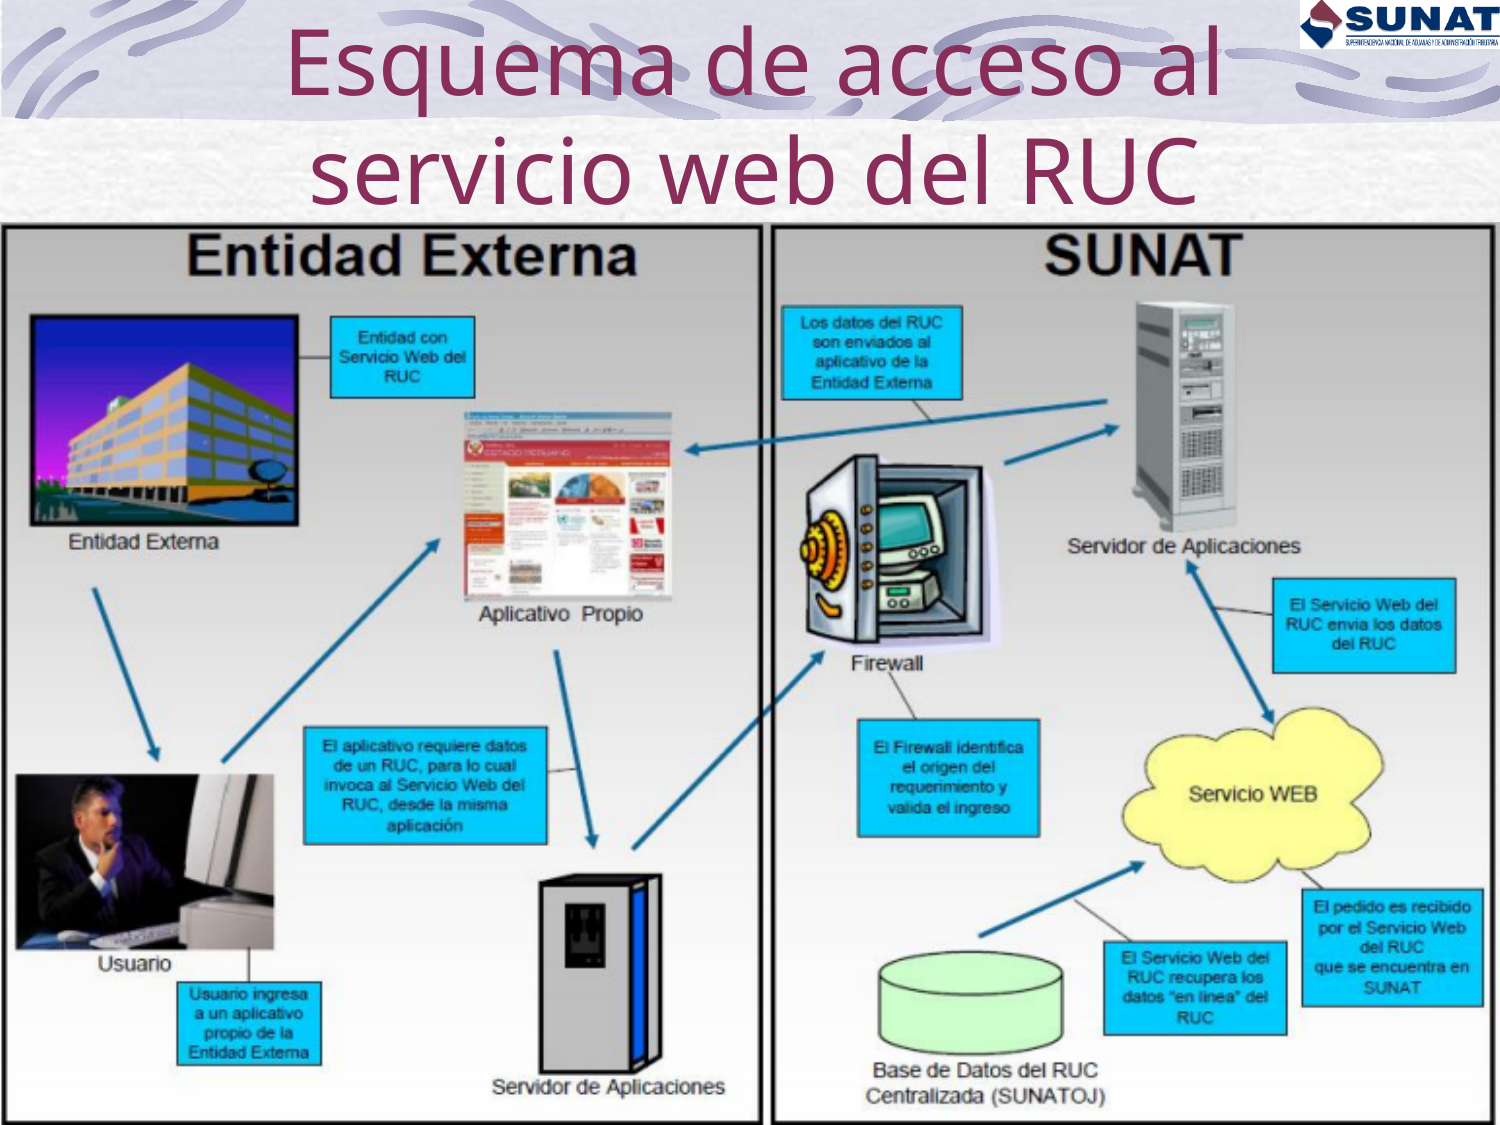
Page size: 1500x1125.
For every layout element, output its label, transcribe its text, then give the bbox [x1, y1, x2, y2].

picture [1300, 0, 1500, 49]
title Esquema de acceso al servicio web del RUC [116, 34, 1393, 192]
picture [0, 0, 1500, 1125]
